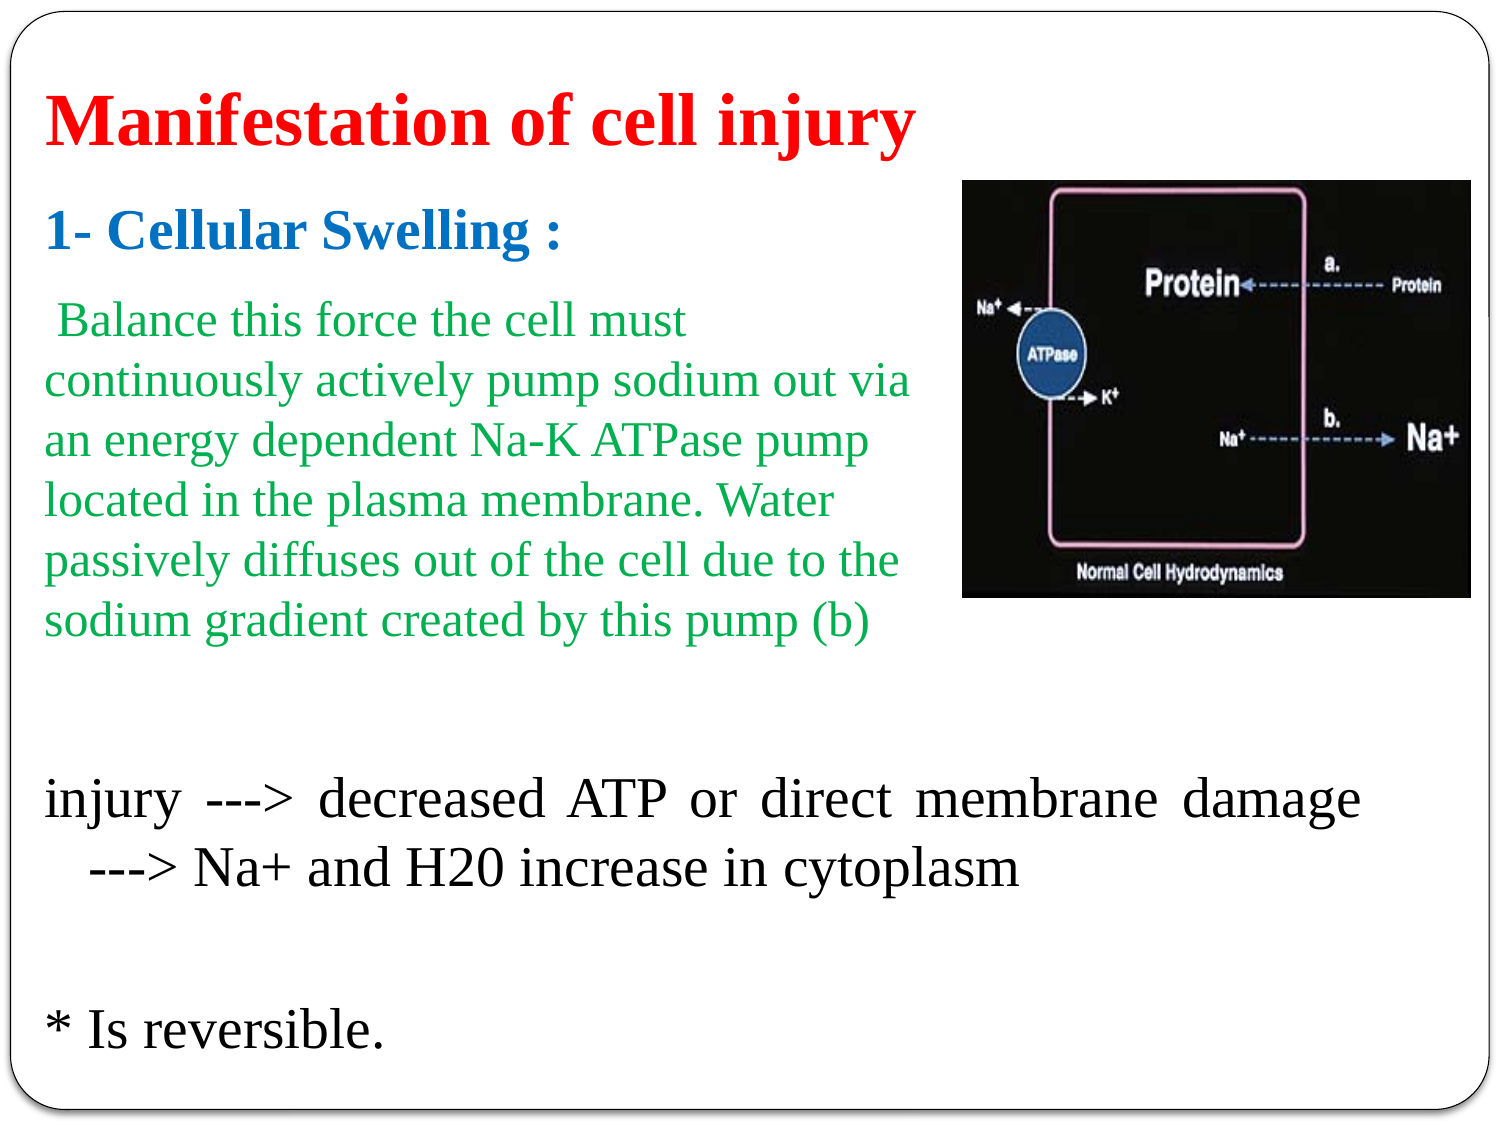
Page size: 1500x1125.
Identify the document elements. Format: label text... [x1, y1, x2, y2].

list 1- Cellular Swelling : injury ---> decreased ATP or direct membrane damage ---> Na+ and H20 increase in cytoplasm * Is reversible. [29, 184, 1380, 1071]
picture [962, 180, 1471, 599]
title Manifestation of cell injury [30, 0, 1381, 176]
text_box Balance this force the cell must continuously actively pump sodium out via an energy dependent Na-K ATPase pump located in the plasma membrane. Water passively diffuses out of the cell due to the sodium gradient created by this pump (b) [29, 278, 928, 654]
